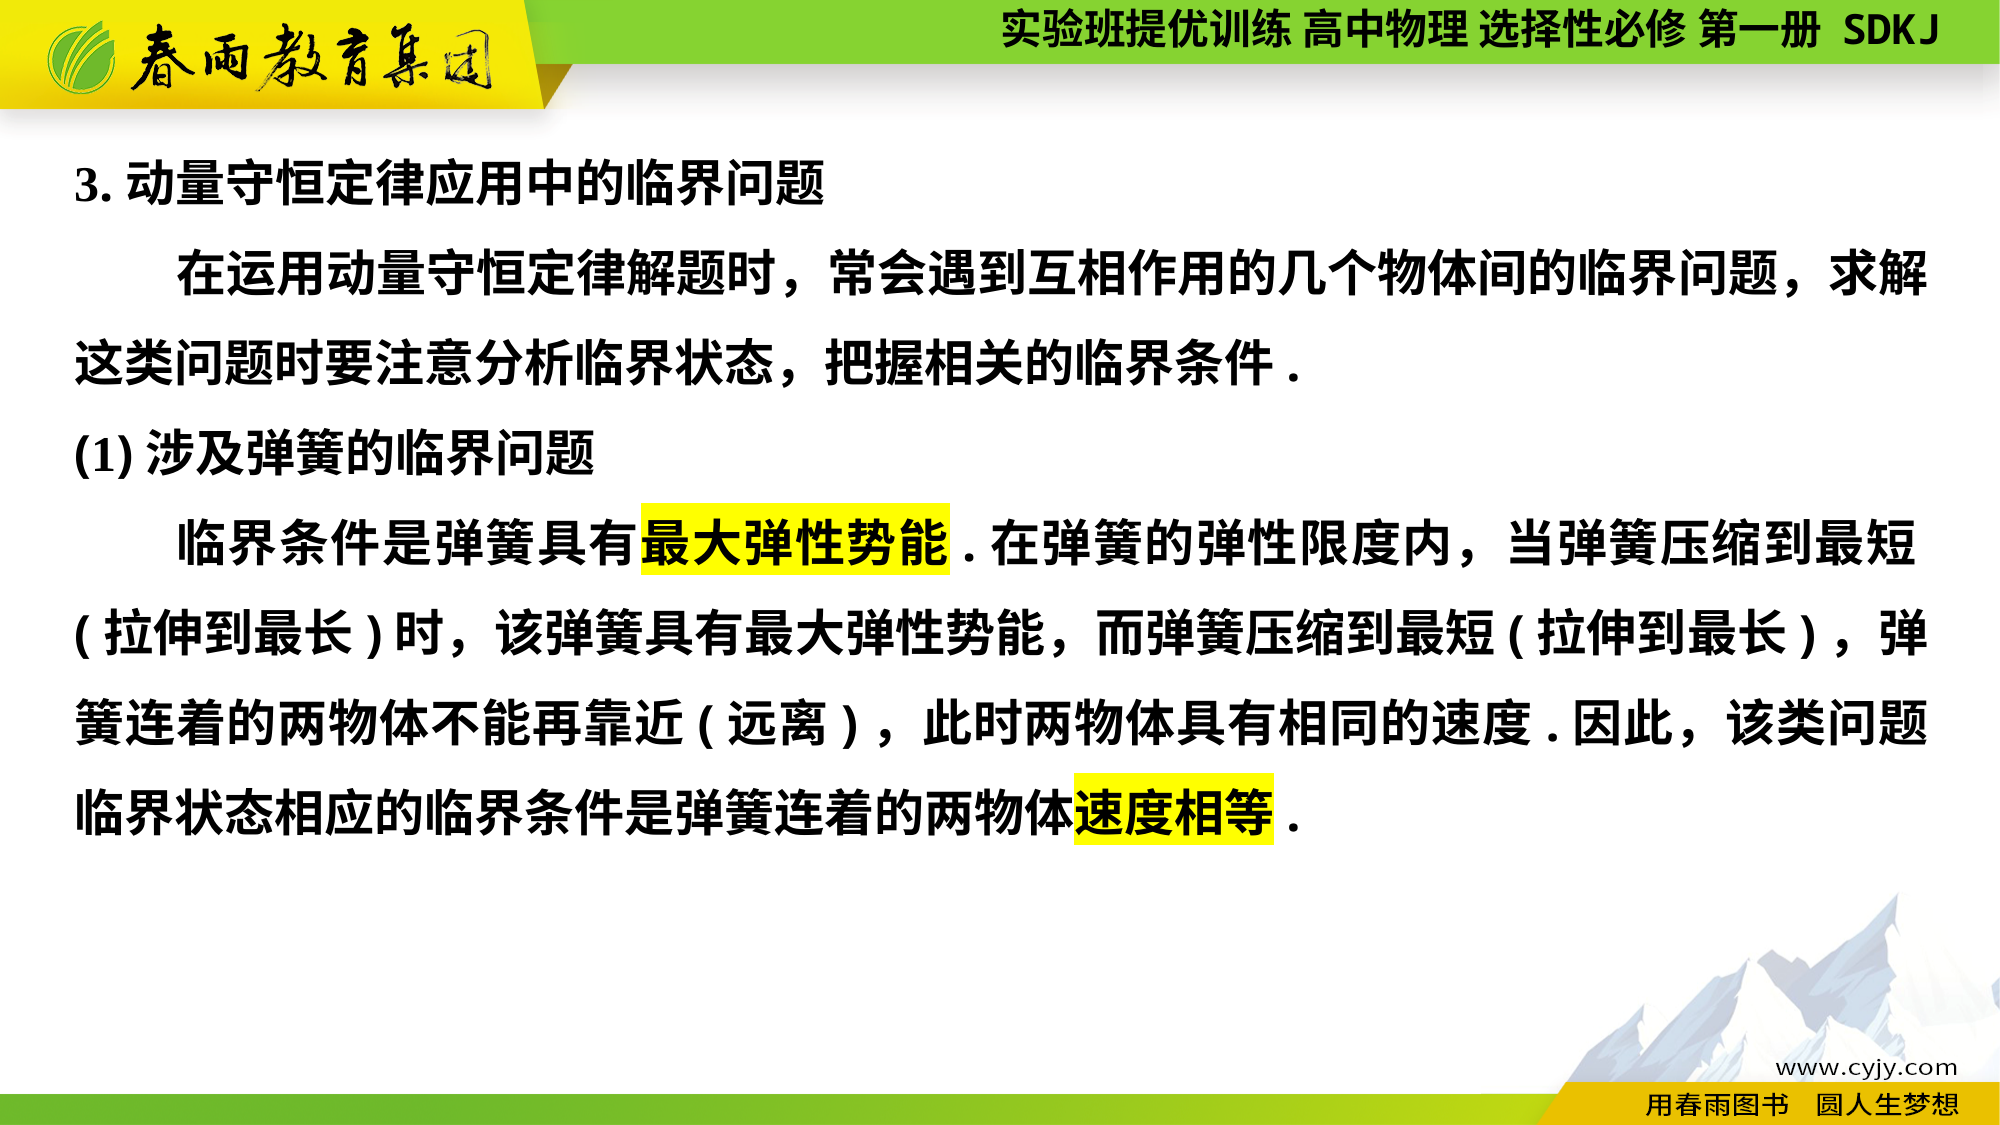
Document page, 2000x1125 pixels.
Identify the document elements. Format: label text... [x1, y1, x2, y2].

list 3.动量守恒定律应用中的临界问题 在运用动量守恒定律解题时，常会遇到互相作用的几个物体间的临界问题，求解这类问题时要注意分析临界状态，把握相关的临界条件. (1)涉及弹簧的临界问题 临界条件是弹簧具有最大弹性势能.在弹簧的弹性限度内，当弹簧压缩到最短(拉伸到最长)时，该弹簧具有最大弹性势能，而弹簧压缩到最短(拉伸到最长)，弹簧连着的两物体不能再靠近(远离)，此时两物体具有相同的速度.因此，该类问题临界状态相应的临界条件是弹簧连着的两物体速度相等. [59, 113, 1944, 856]
picture [0, 0, 2000, 1125]
